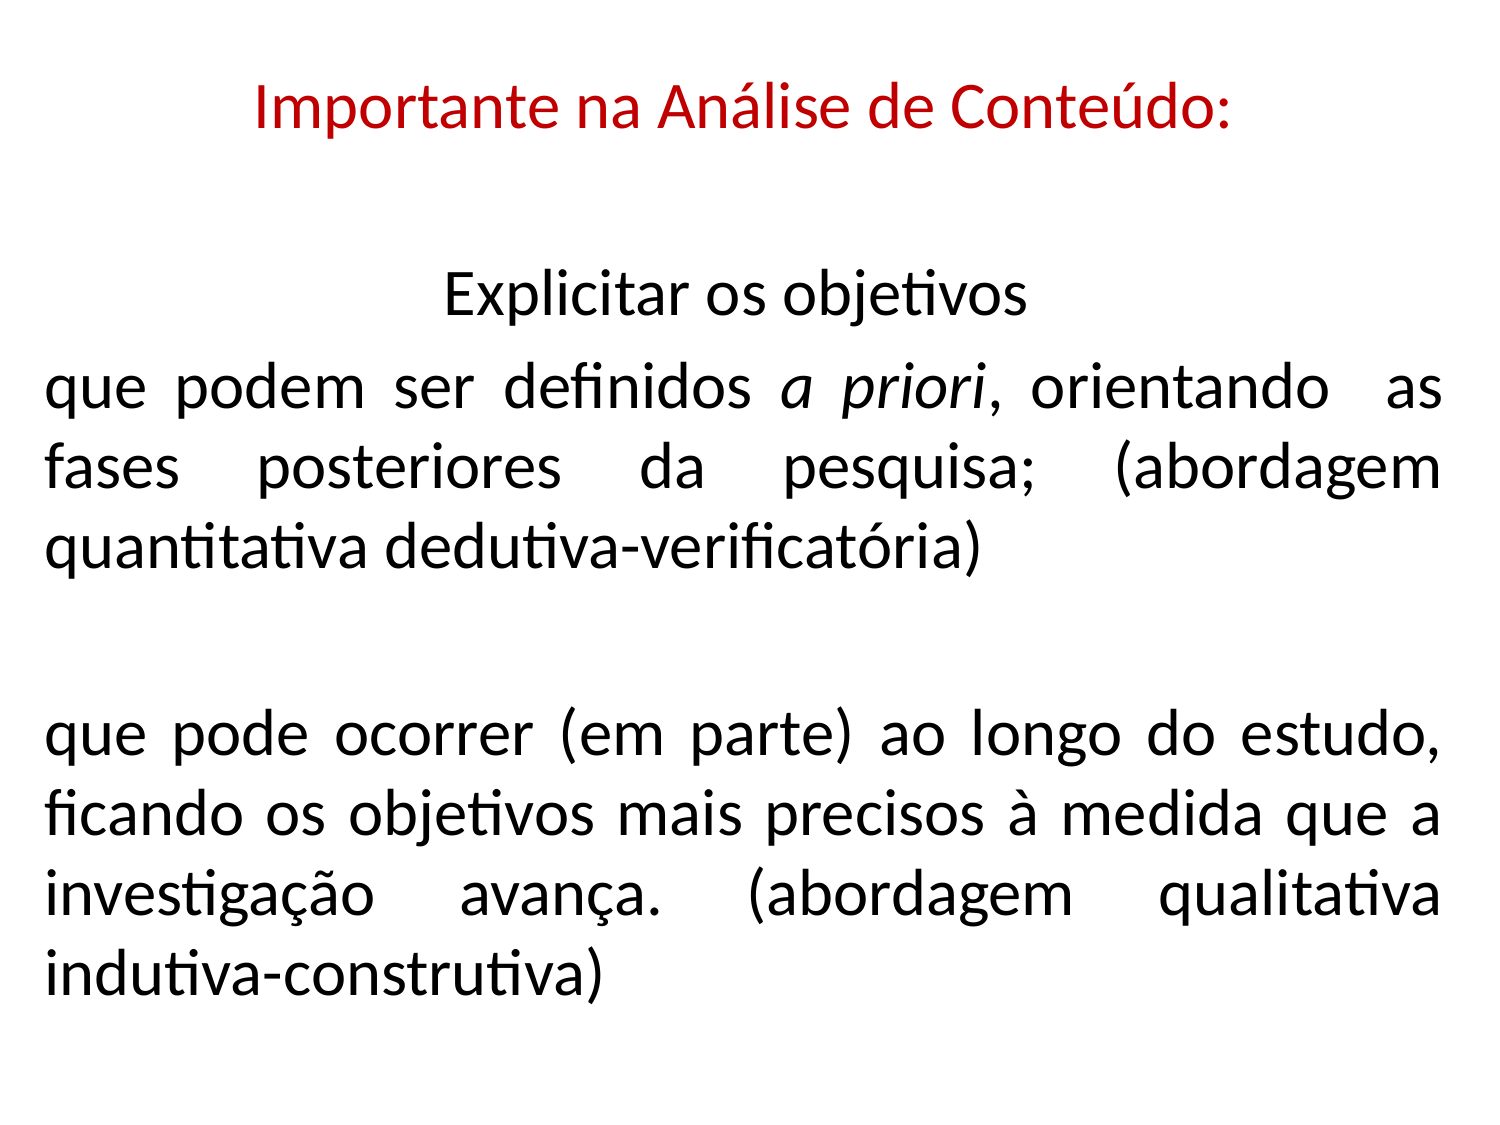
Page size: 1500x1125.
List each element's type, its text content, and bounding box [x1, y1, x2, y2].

list Importante na Análise de Conteúdo: Explicitar os objetivos que podem ser definidos a priori, orientando as fases posteriores da pesquisa; (abordagem quantitativa dedutiva-verificatória) que pode ocorrer (em parte) ao longo do estudo, ficando os objetivos mais precisos à medida que a investigação avança. (abordagem qualitativa indutiva-construtiva) [29, 54, 1459, 1094]
